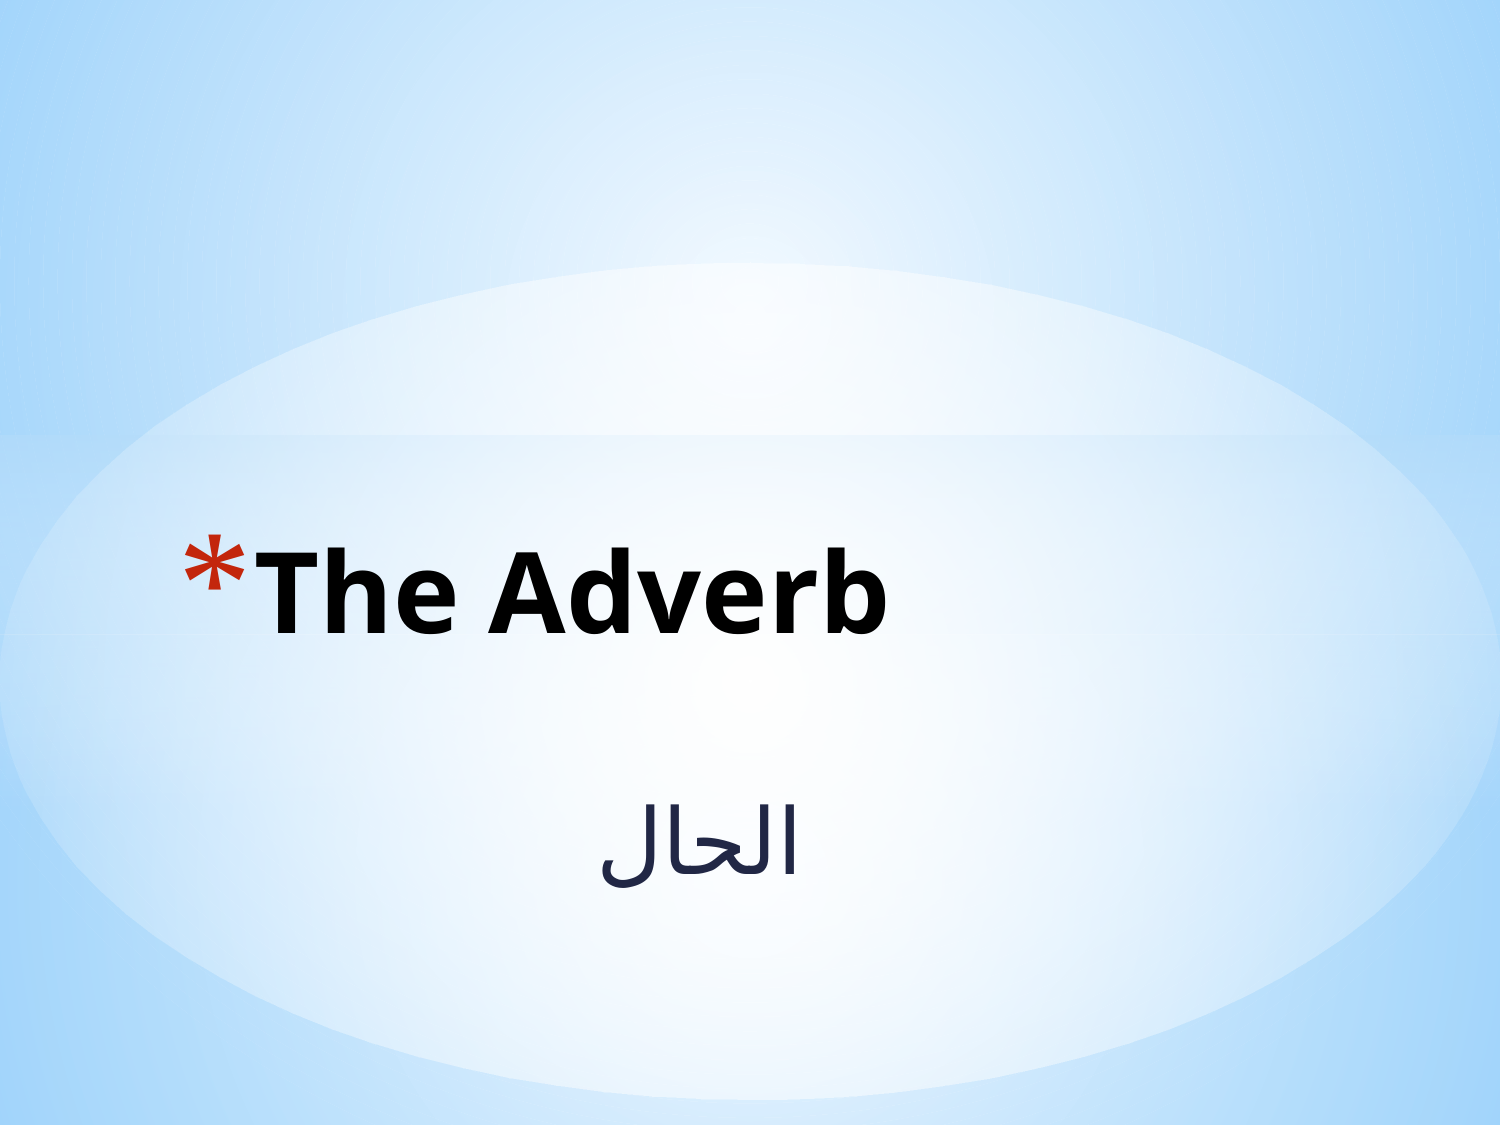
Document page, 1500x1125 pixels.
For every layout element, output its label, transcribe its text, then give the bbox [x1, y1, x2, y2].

subtitle الحال [237, 808, 1163, 920]
title The Adverb [134, 513, 1312, 808]
